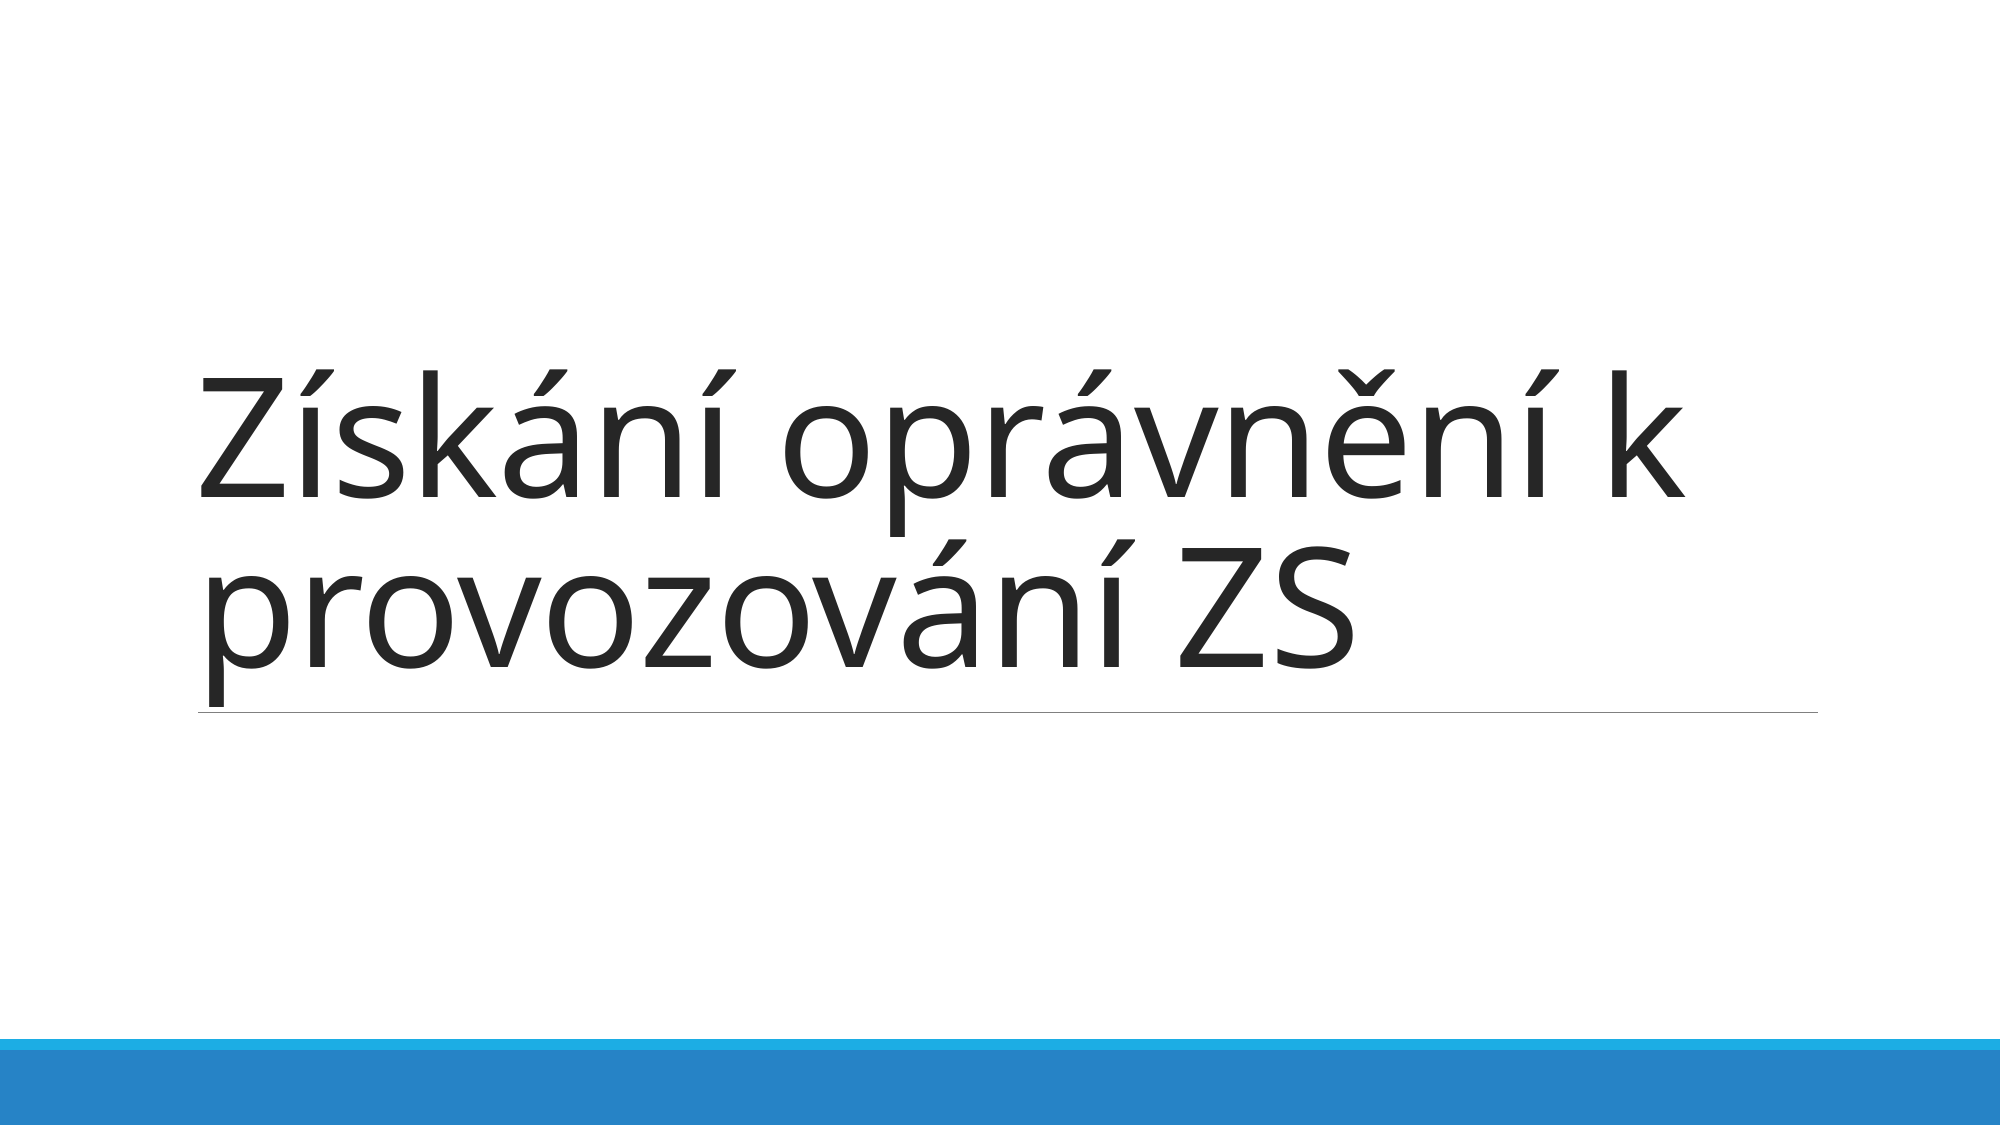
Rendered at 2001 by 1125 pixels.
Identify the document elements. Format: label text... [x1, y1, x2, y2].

title Získání oprávnění k provozování ZS [180, 124, 1830, 710]
